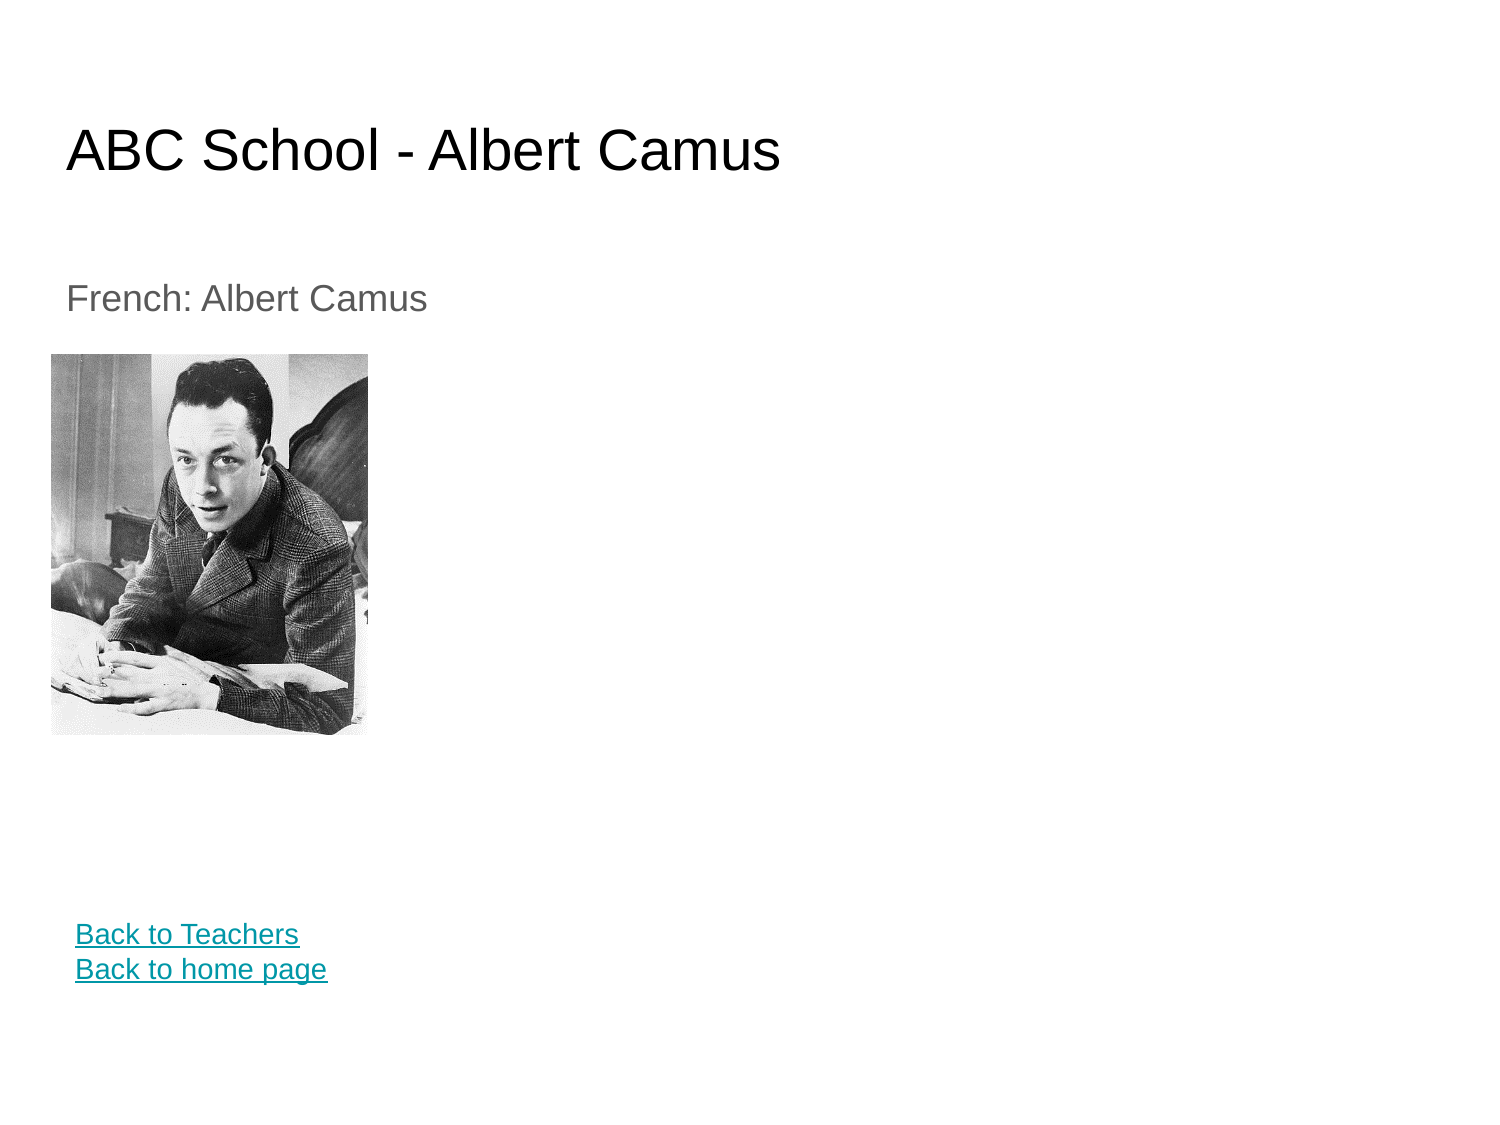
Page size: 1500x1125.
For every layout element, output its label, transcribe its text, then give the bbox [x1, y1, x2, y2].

title ABC School - Albert Camus [51, 97, 1449, 223]
text_box Back to Teachers Back to home page [59, 900, 1106, 1064]
picture [50, 354, 369, 736]
list French: Albert Camus [51, 252, 1449, 1000]
